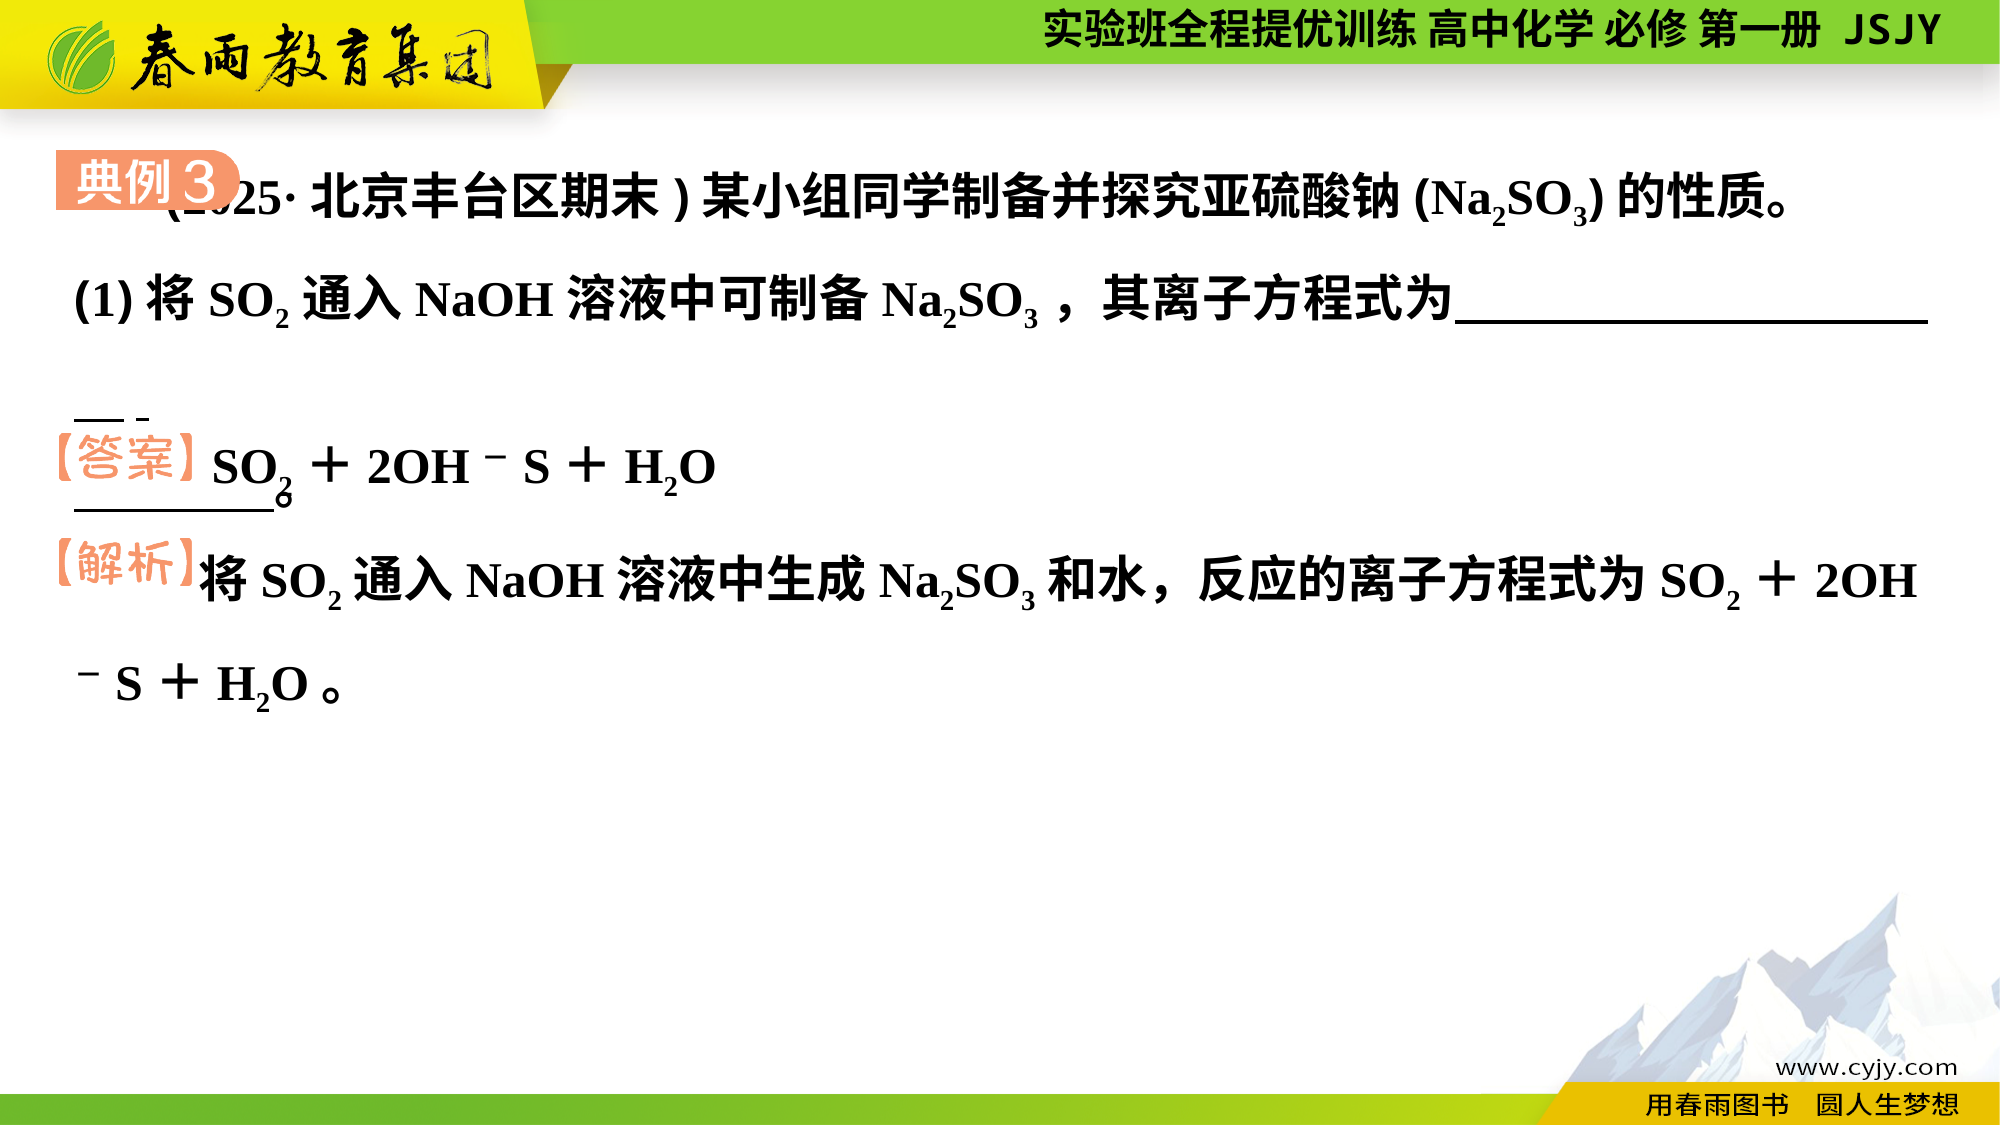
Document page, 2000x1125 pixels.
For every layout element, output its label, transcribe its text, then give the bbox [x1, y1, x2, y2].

list (2025·北京丰台区期末)某小组同学制备并探究亚硫酸钠(Na2SO3)的性质。 (1)将SO2通入NaOH溶液中可制备Na2SO3，其离子方程式为 . 。 [59, 122, 1944, 411]
picture [0, 0, 2000, 1125]
